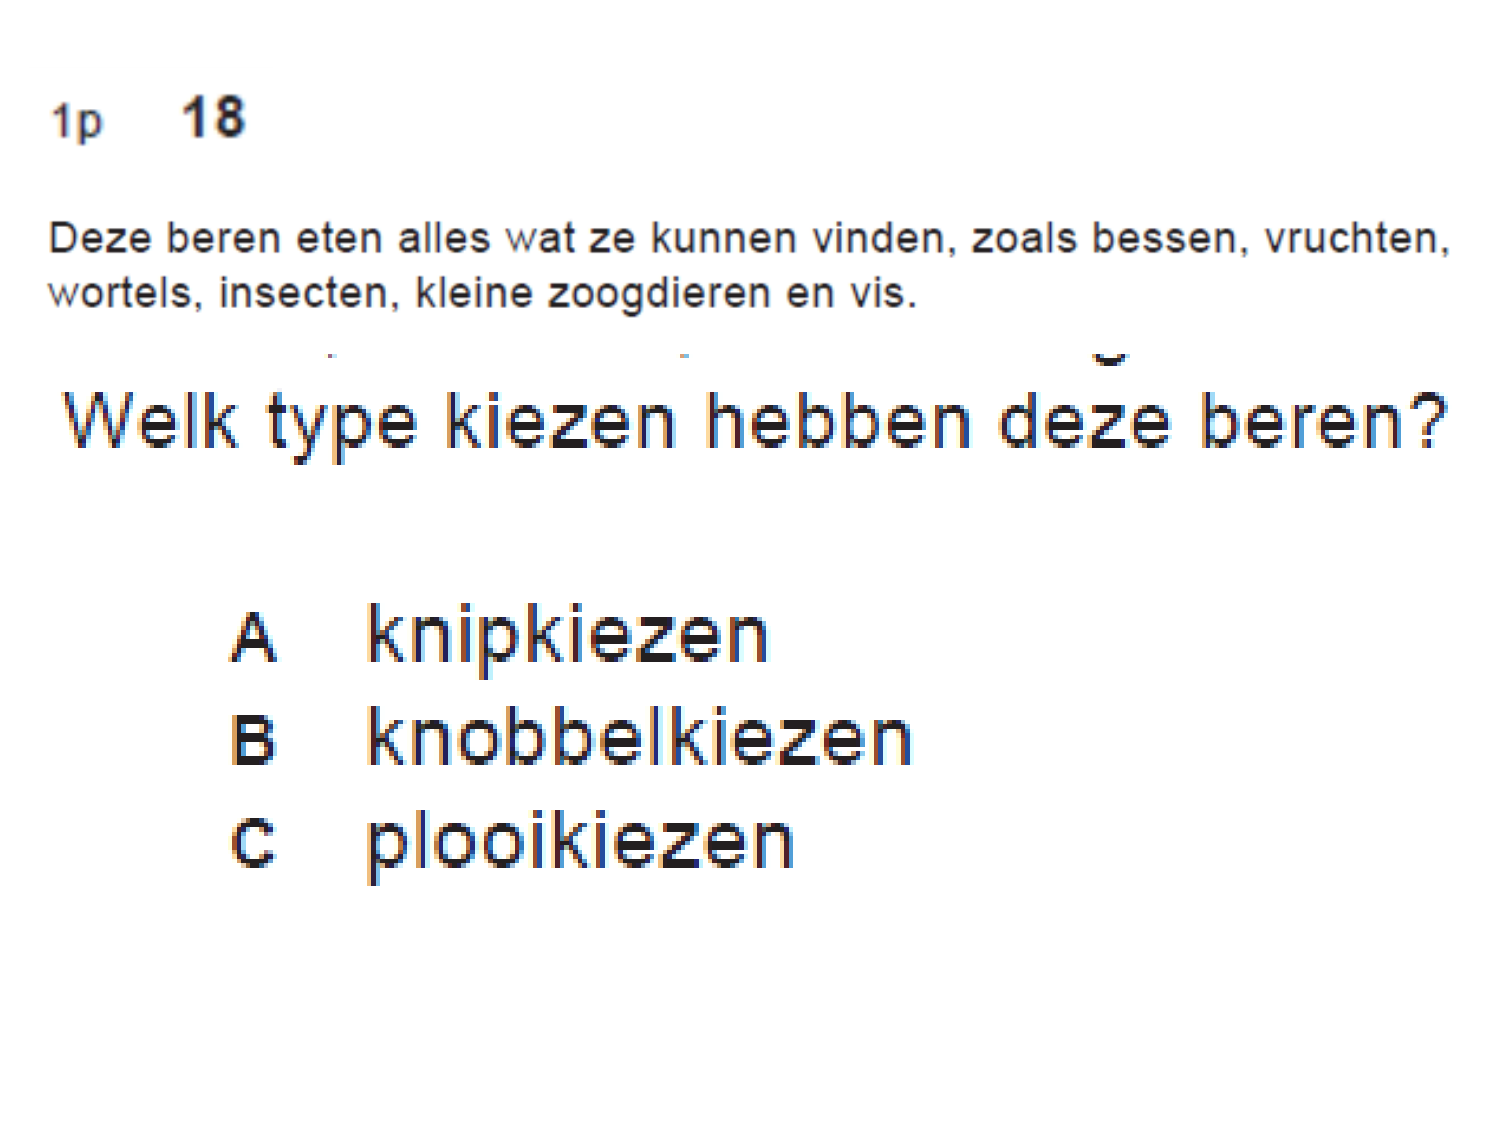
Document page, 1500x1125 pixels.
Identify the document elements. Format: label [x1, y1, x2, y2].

picture [29, 66, 273, 173]
picture [52, 354, 1462, 478]
picture [206, 585, 946, 932]
picture [41, 195, 1474, 327]
